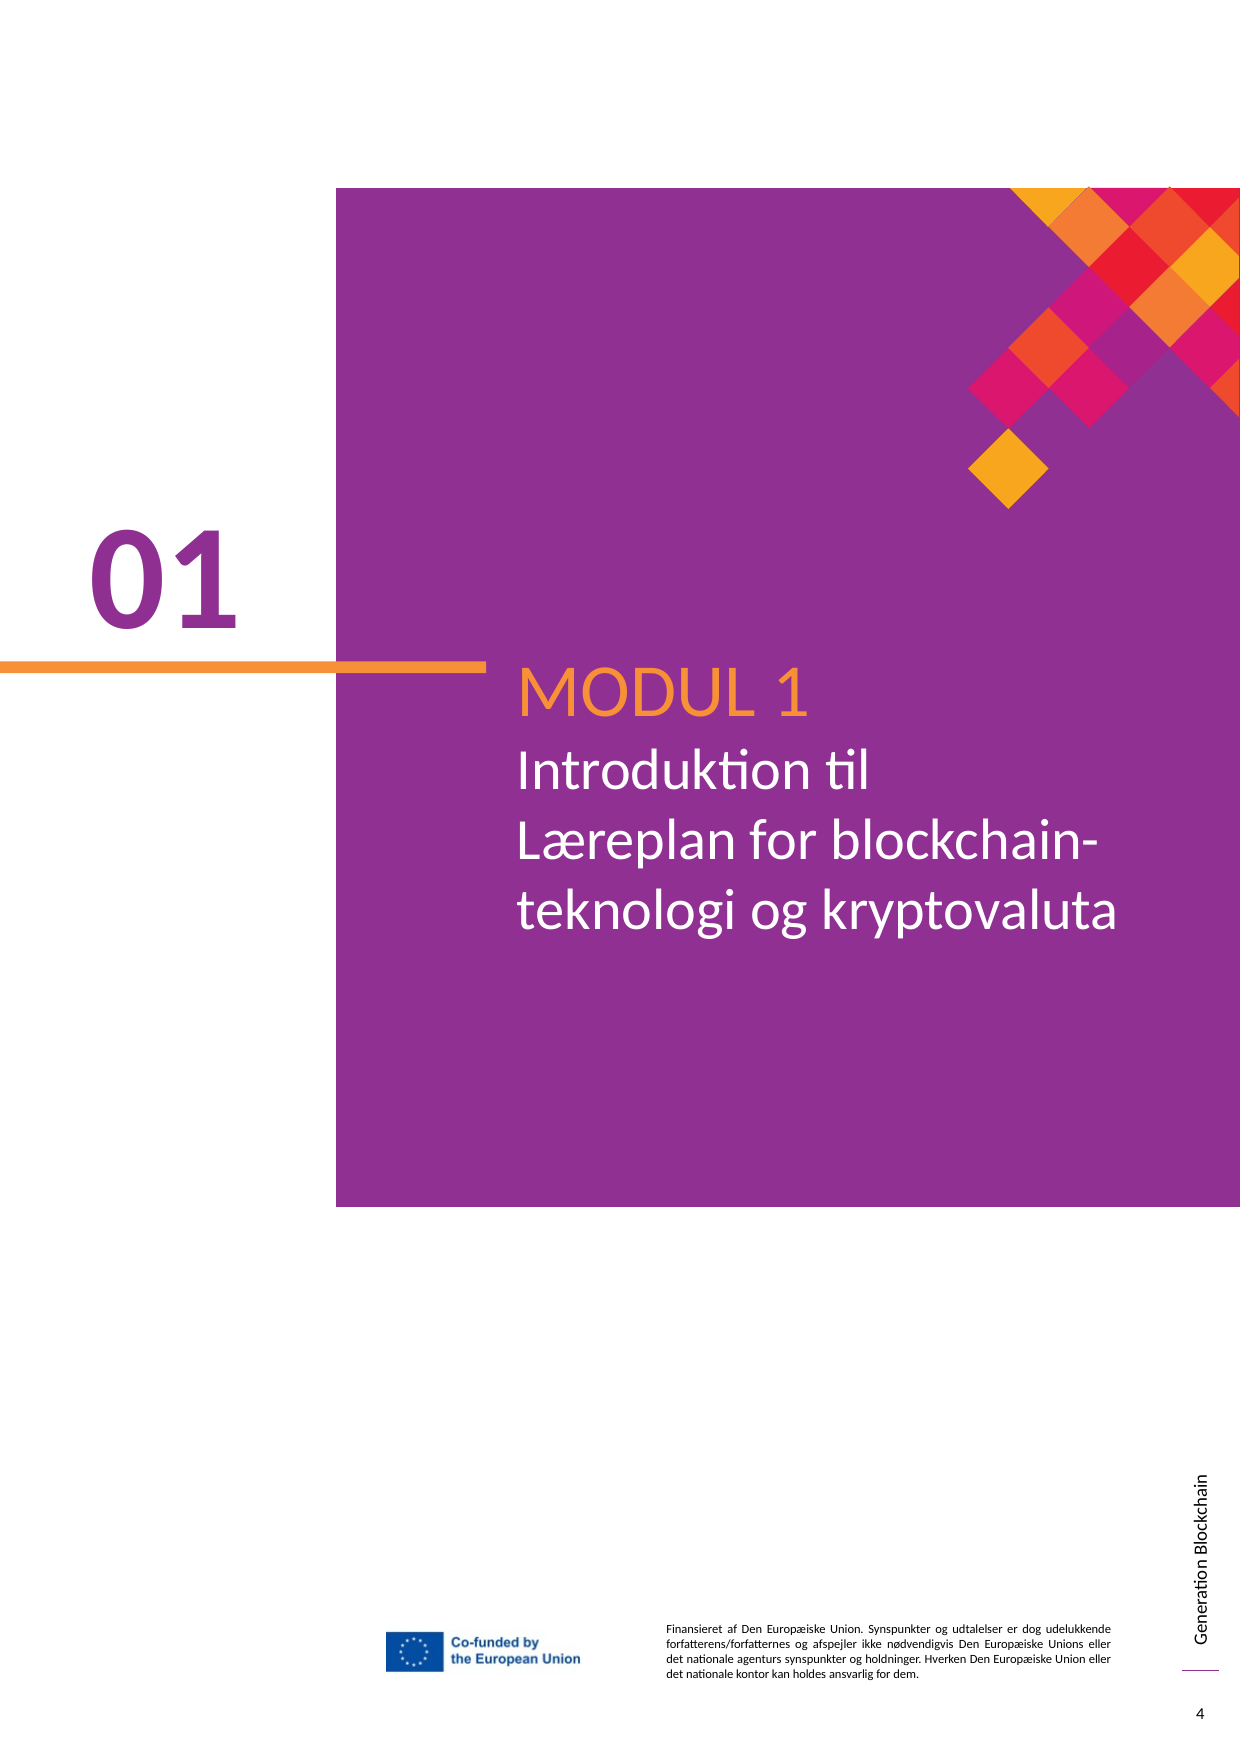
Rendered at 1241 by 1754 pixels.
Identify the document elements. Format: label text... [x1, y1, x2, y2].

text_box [386, 1614, 1126, 1690]
slide_number 4 [1169, 1674, 1231, 1751]
list MODUL 1 Introduktion til Læreplan for blockchain-teknologi og kryptovaluta [501, 634, 1209, 975]
list 01 [74, 471, 375, 727]
